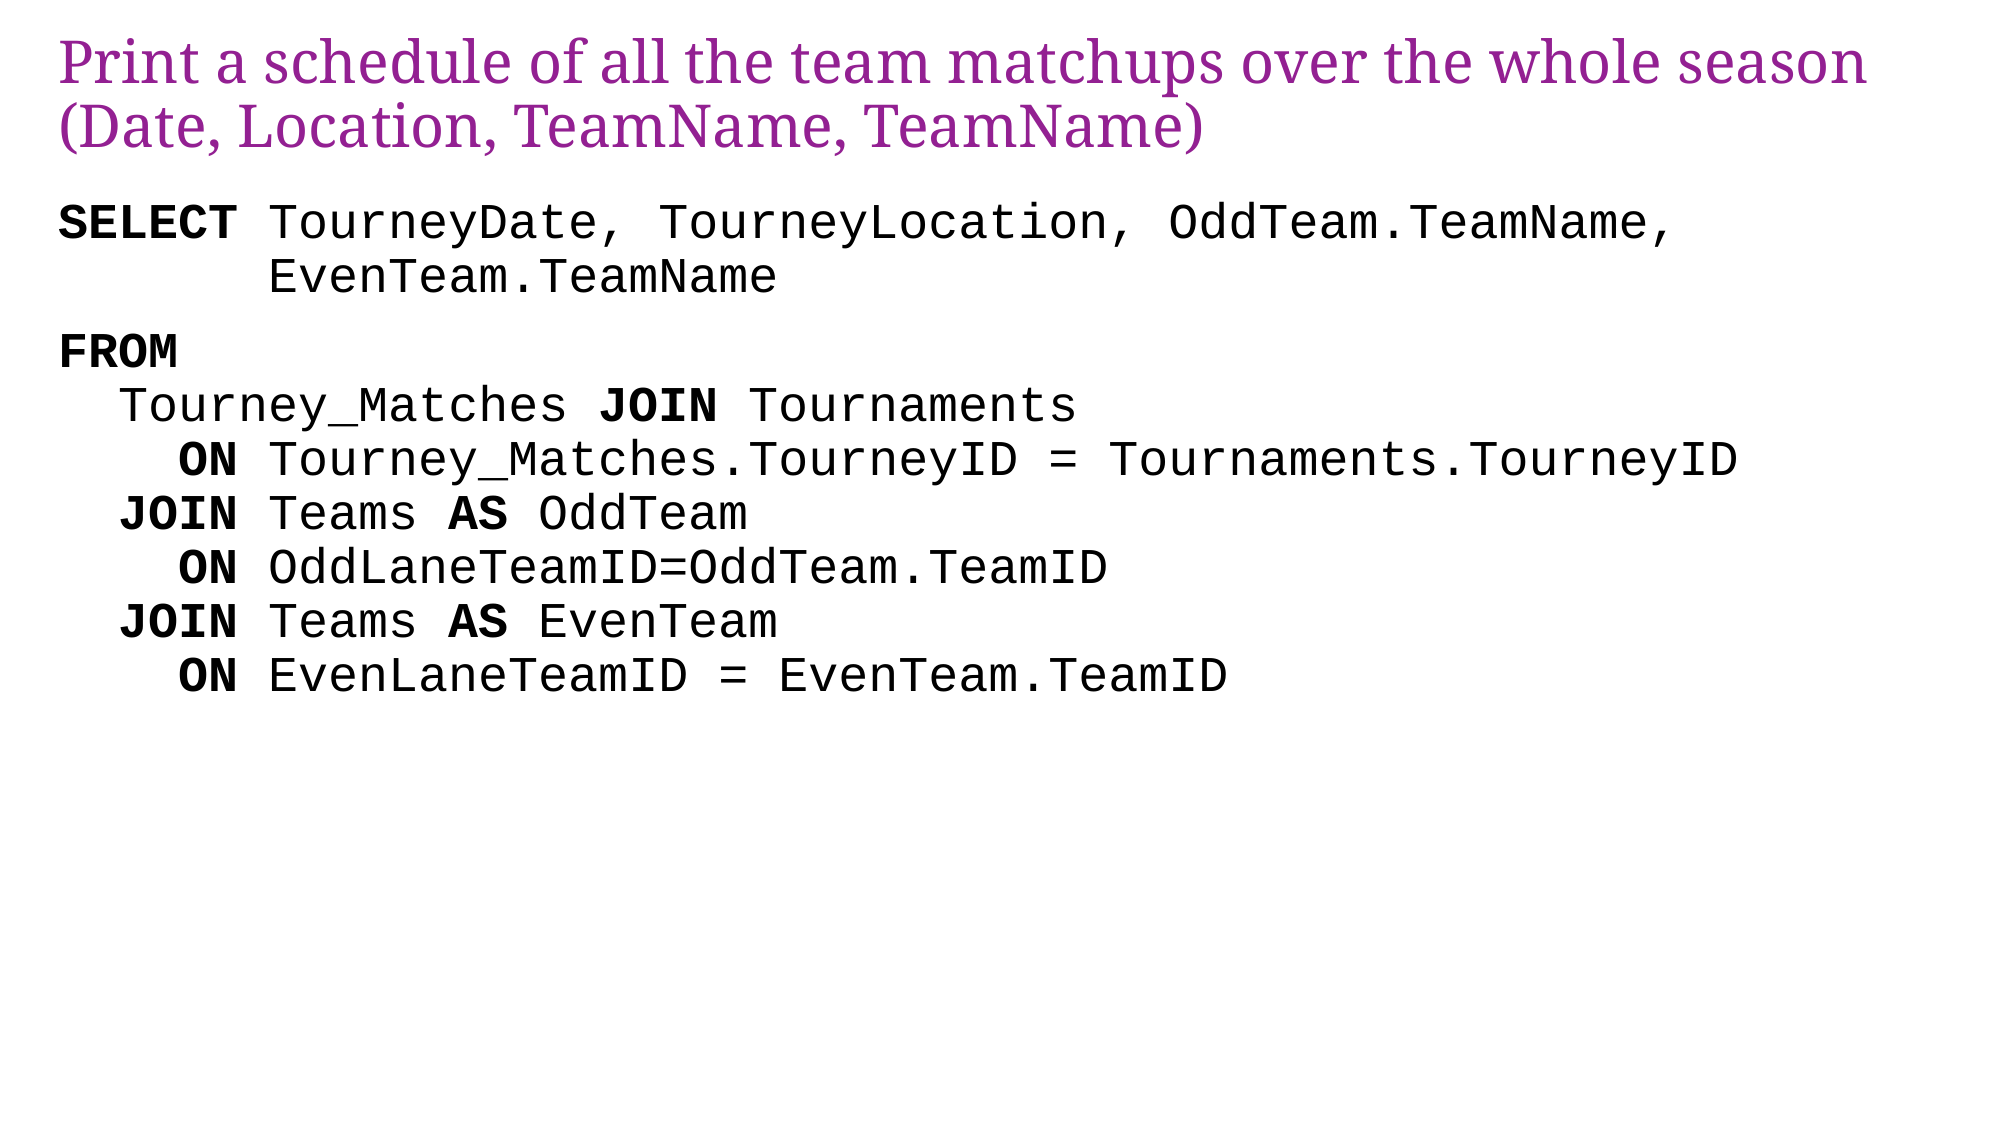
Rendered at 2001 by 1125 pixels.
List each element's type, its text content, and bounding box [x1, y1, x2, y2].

list SELECT TourneyDate, TourneyLocation, OddTeam.TeamName, EvenTeam.TeamName FROM Tourney_Matches JOIN Tournaments ON Tourney_Matches.TourneyID = Tournaments.TourneyID JOIN Teams AS OddTeam ON OddLaneTeamID=OddTeam.TeamID JOIN Teams AS EvenTeam ON EvenLaneTeamID = EvenTeam.TeamID [43, 188, 1953, 1106]
title Print a schedule of all the team matchups over the whole season (Date, Location, TeamName, TeamName) [43, 25, 1953, 171]
